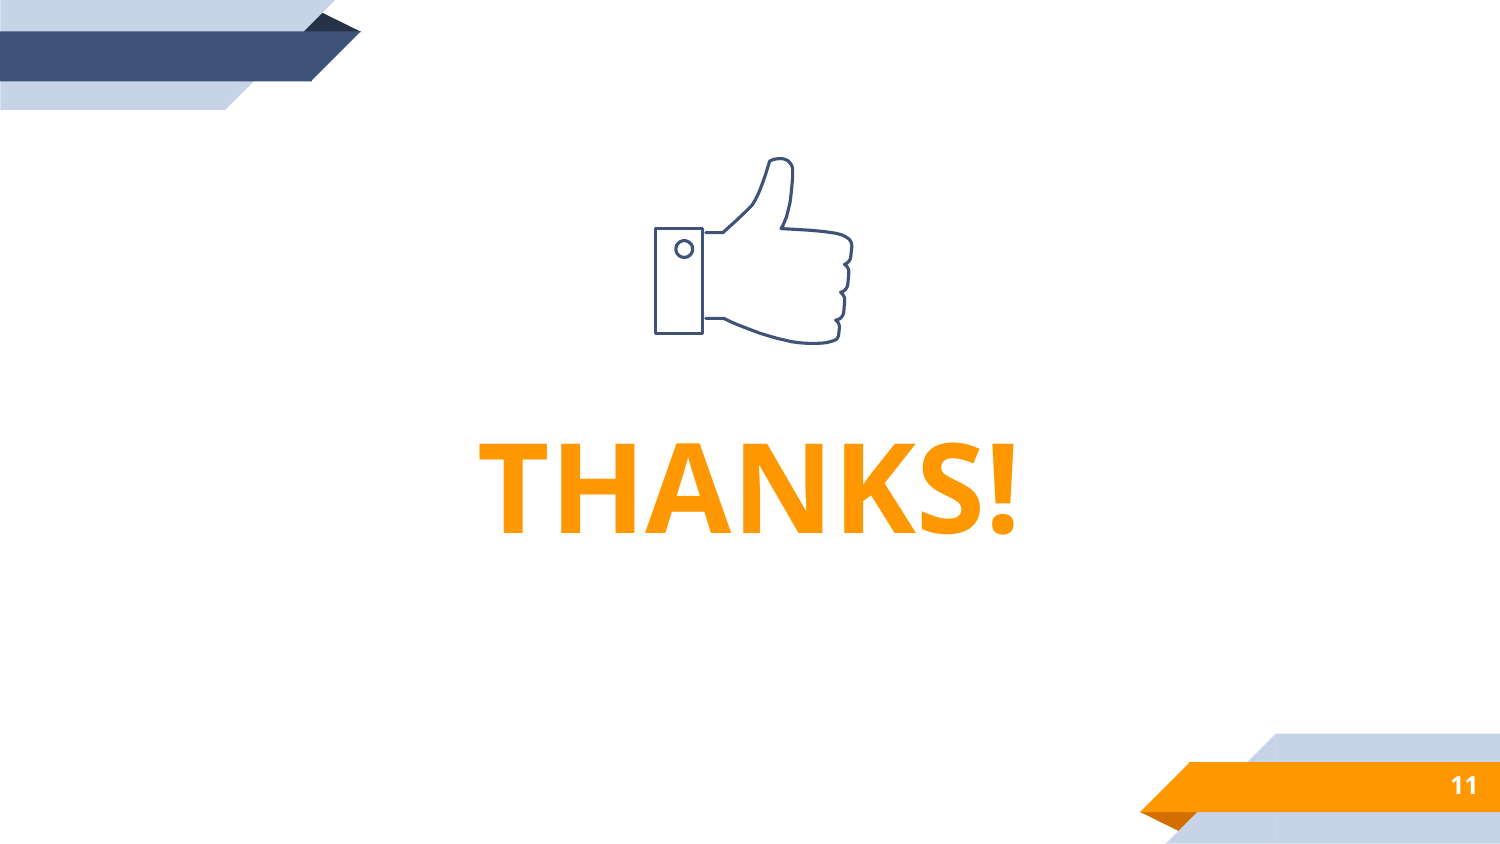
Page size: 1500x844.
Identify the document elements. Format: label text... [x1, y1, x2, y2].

title THANKS! [209, 387, 1291, 579]
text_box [655, 158, 853, 344]
slide_number 11 [1249, 760, 1494, 813]
